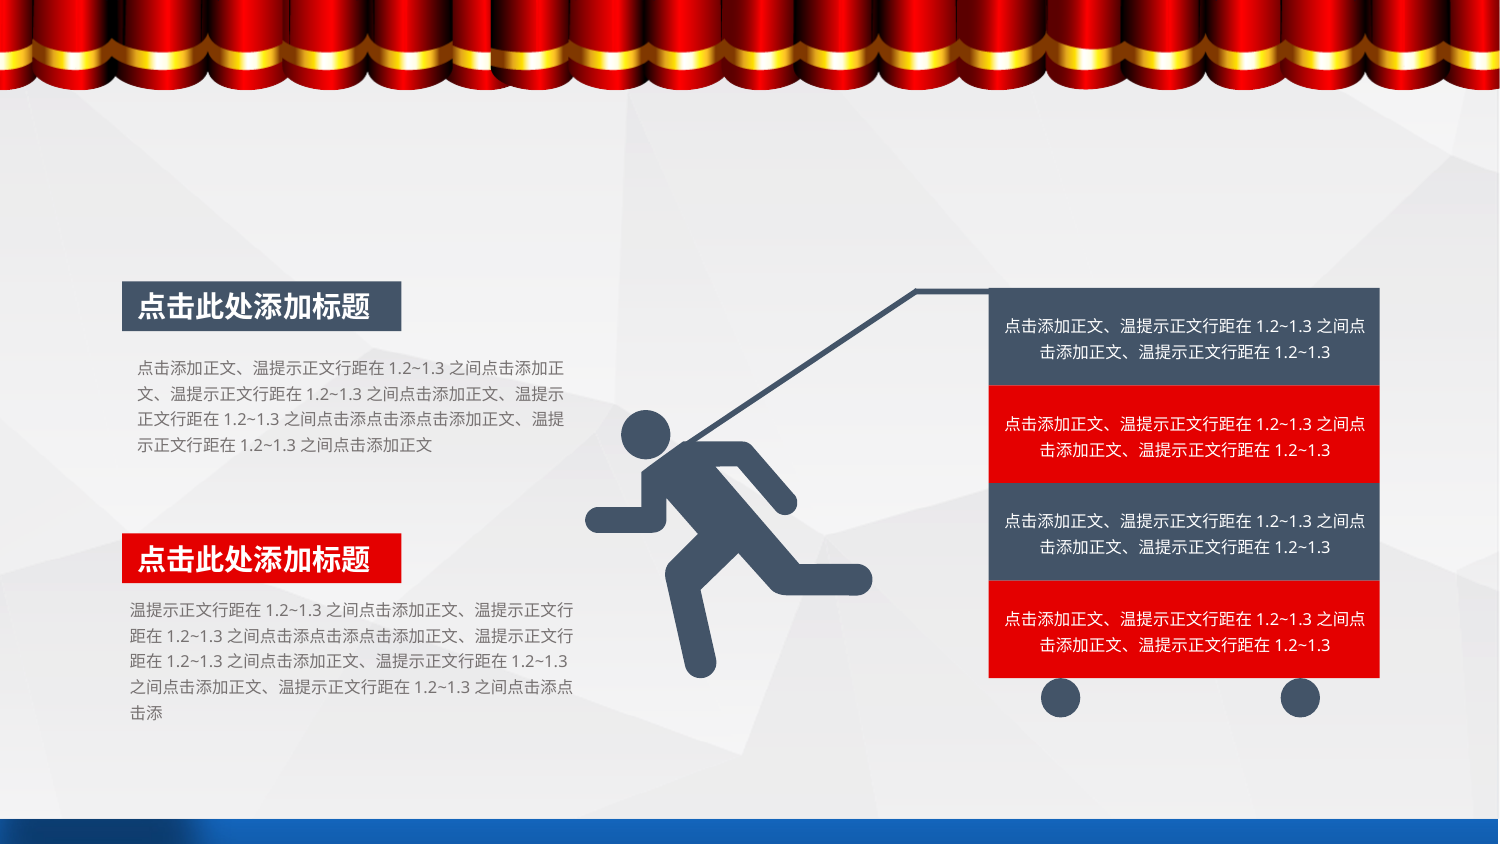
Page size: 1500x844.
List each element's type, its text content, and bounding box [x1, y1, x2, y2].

text_box 点击添加正文、温提示正文行距在1.2~1.3之间点击添加正文、温提示正文行距在1.2~1.3之间点击添加正文、温提示正文行距在1.2~1.3之间点击添点击添点击添加正文、温提示正文行距在1.2~1.3之间点击添加正文 [122, 344, 585, 463]
text_box [99, 24, 142, 99]
text_box 点击此处添加标题 [122, 533, 402, 584]
picture [0, 0, 1500, 844]
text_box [585, 287, 1380, 718]
text_box 温提示正文行距在1.2~1.3之间点击添加正文、温提示正文行距在1.2~1.3之间点击添点击添点击添加正文、温提示正文行距在1.2~1.3之间点击添加正文、温提示正文行距在1.2~1.3之间点击添加正文、温提示正文行距在1.2~1.3之间点击添点击添 [114, 586, 593, 730]
text_box 点击此处添加标题 [122, 281, 402, 332]
